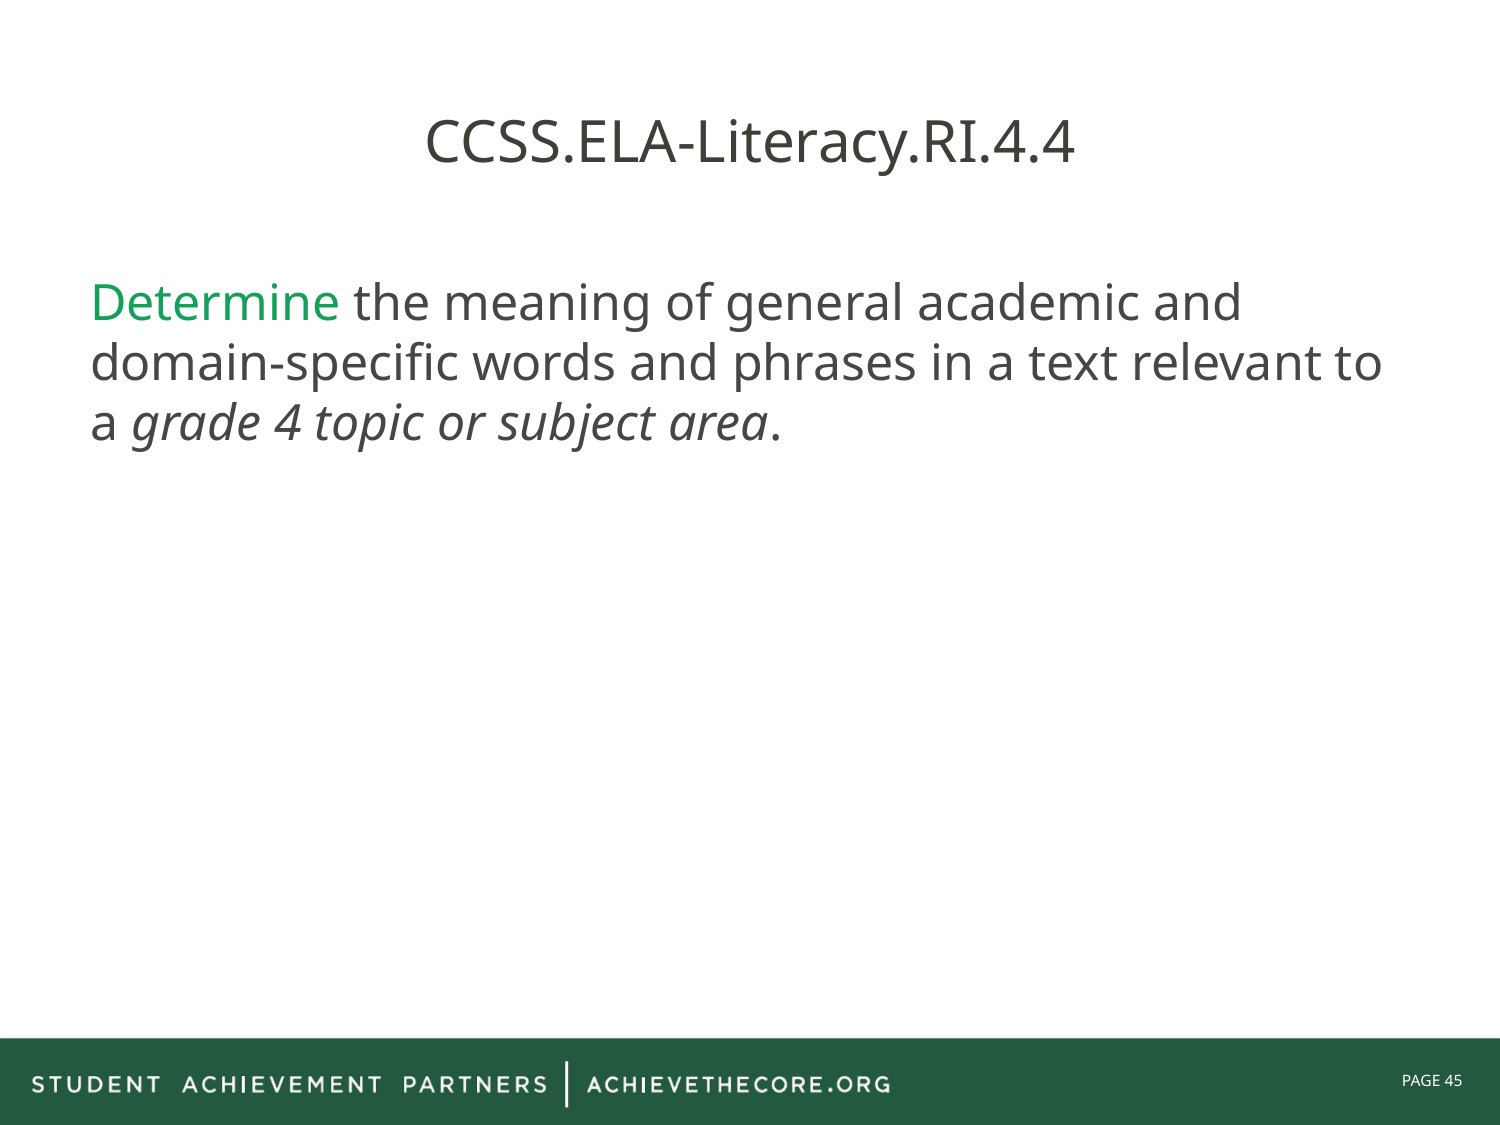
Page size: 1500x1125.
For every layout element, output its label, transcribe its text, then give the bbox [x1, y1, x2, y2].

title CCSS.ELA-Literacy.RI.4.4 [75, 45, 1425, 233]
list Determine the meaning of general academic and domain-specific words and phrases in a text relevant to a grade 4 topic or subject area. [75, 262, 1425, 1005]
